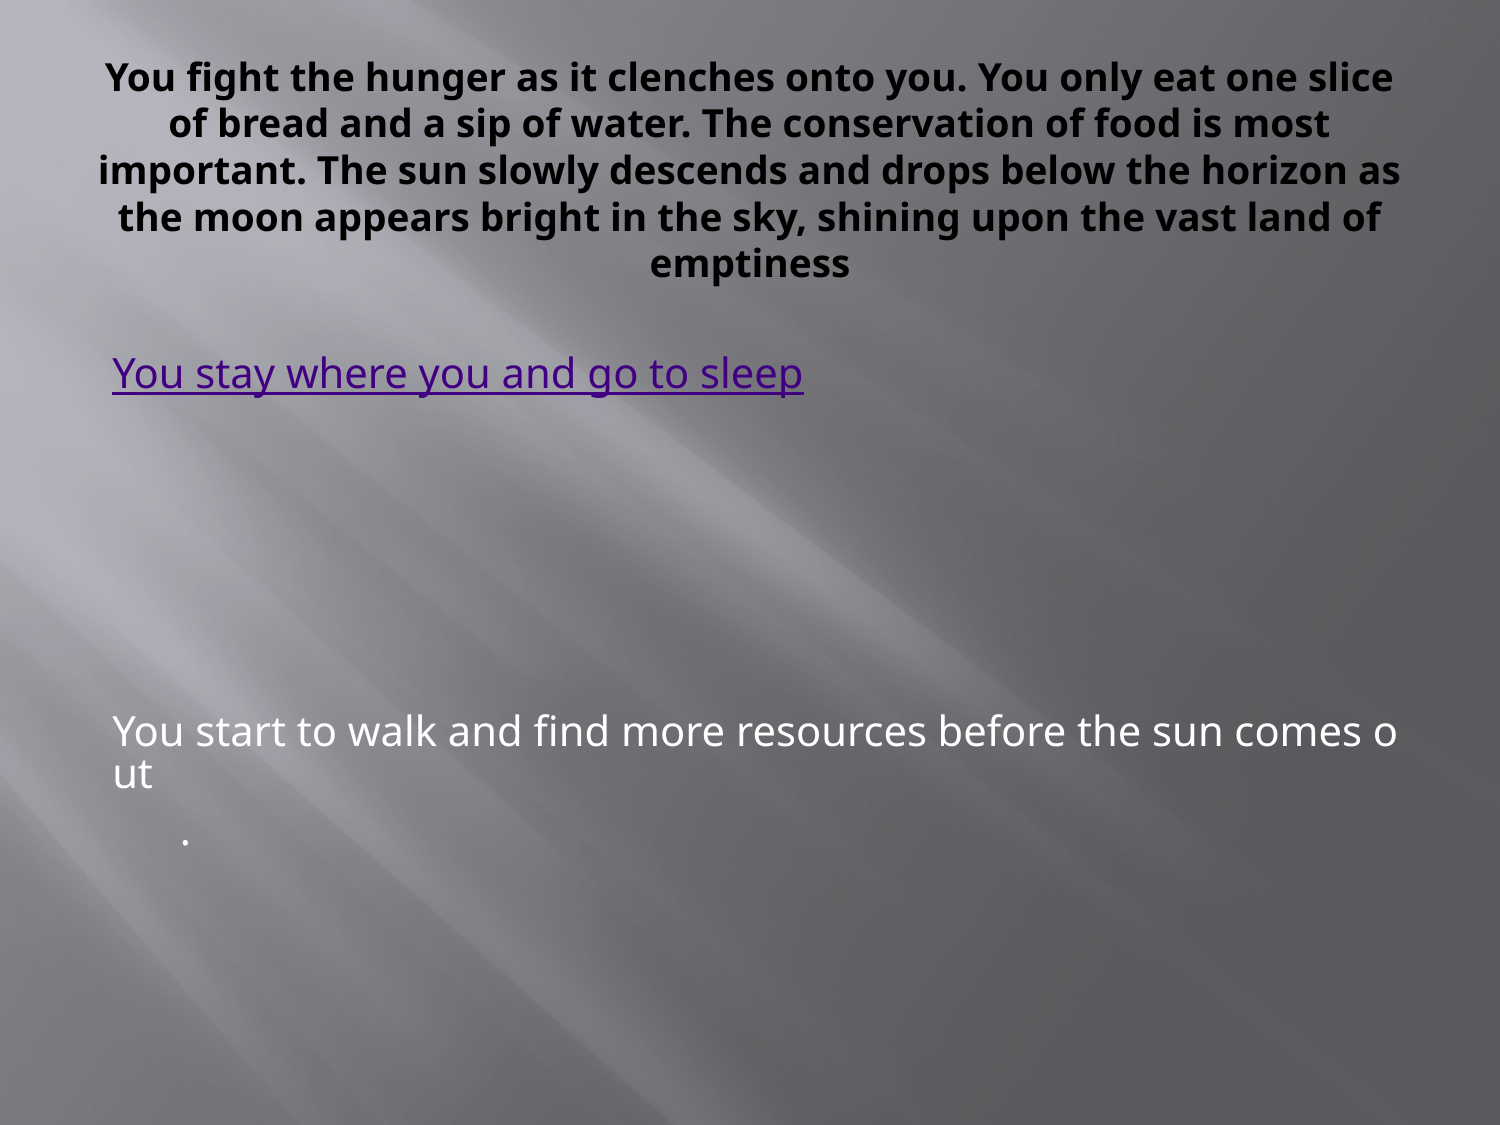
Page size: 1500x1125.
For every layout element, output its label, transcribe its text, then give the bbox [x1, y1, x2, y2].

list You stay where you and go to sleep You start to walk and find more resources before the sun comes out. [75, 339, 1425, 1035]
title You fight the hunger as it clenches onto you. You only eat one slice of bread and a sip of water. The conservation of food is most important. The sun slowly descends and drops below the horizon as the moon appears bright in the sky, shining upon the vast land of emptiness [75, 45, 1425, 293]
